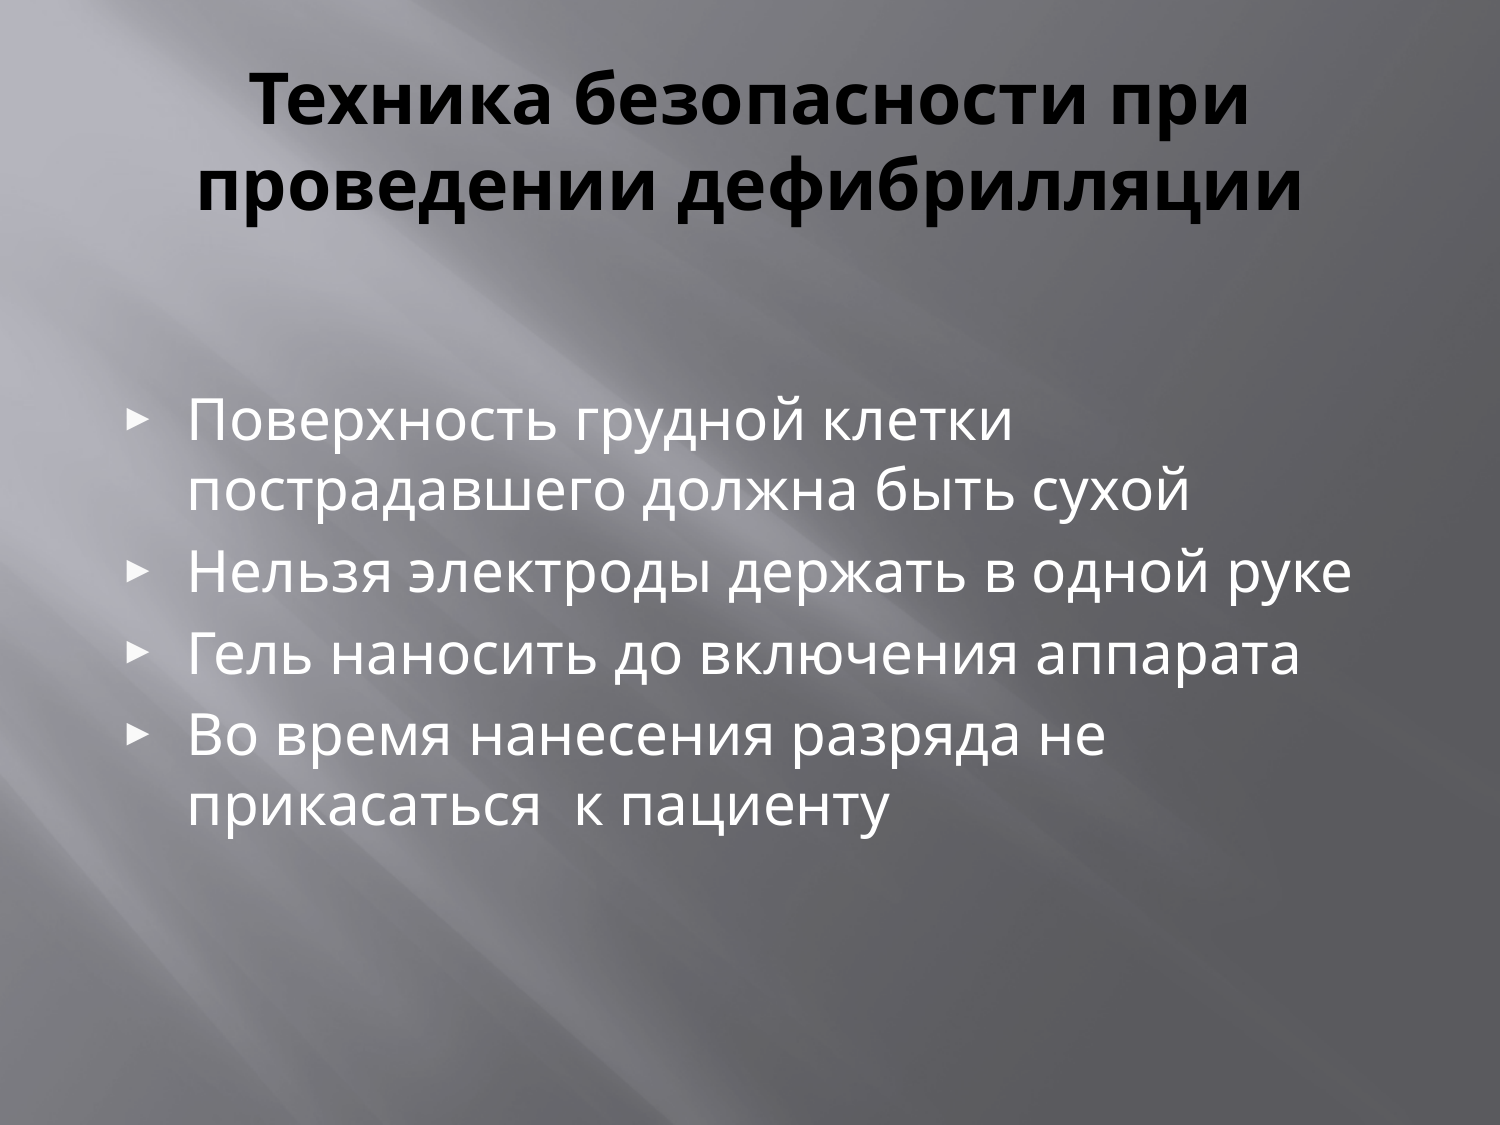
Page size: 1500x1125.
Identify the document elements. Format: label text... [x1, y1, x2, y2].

title Техника безопасности при проведении дефибрилляции [75, 45, 1425, 233]
list Поверхность грудной клетки пострадавшего должна быть сухой Нельзя электроды держать в одной руке Гель наносить до включения аппарата Во время нанесения разряда не прикасаться к пациенту [82, 375, 1469, 1006]
